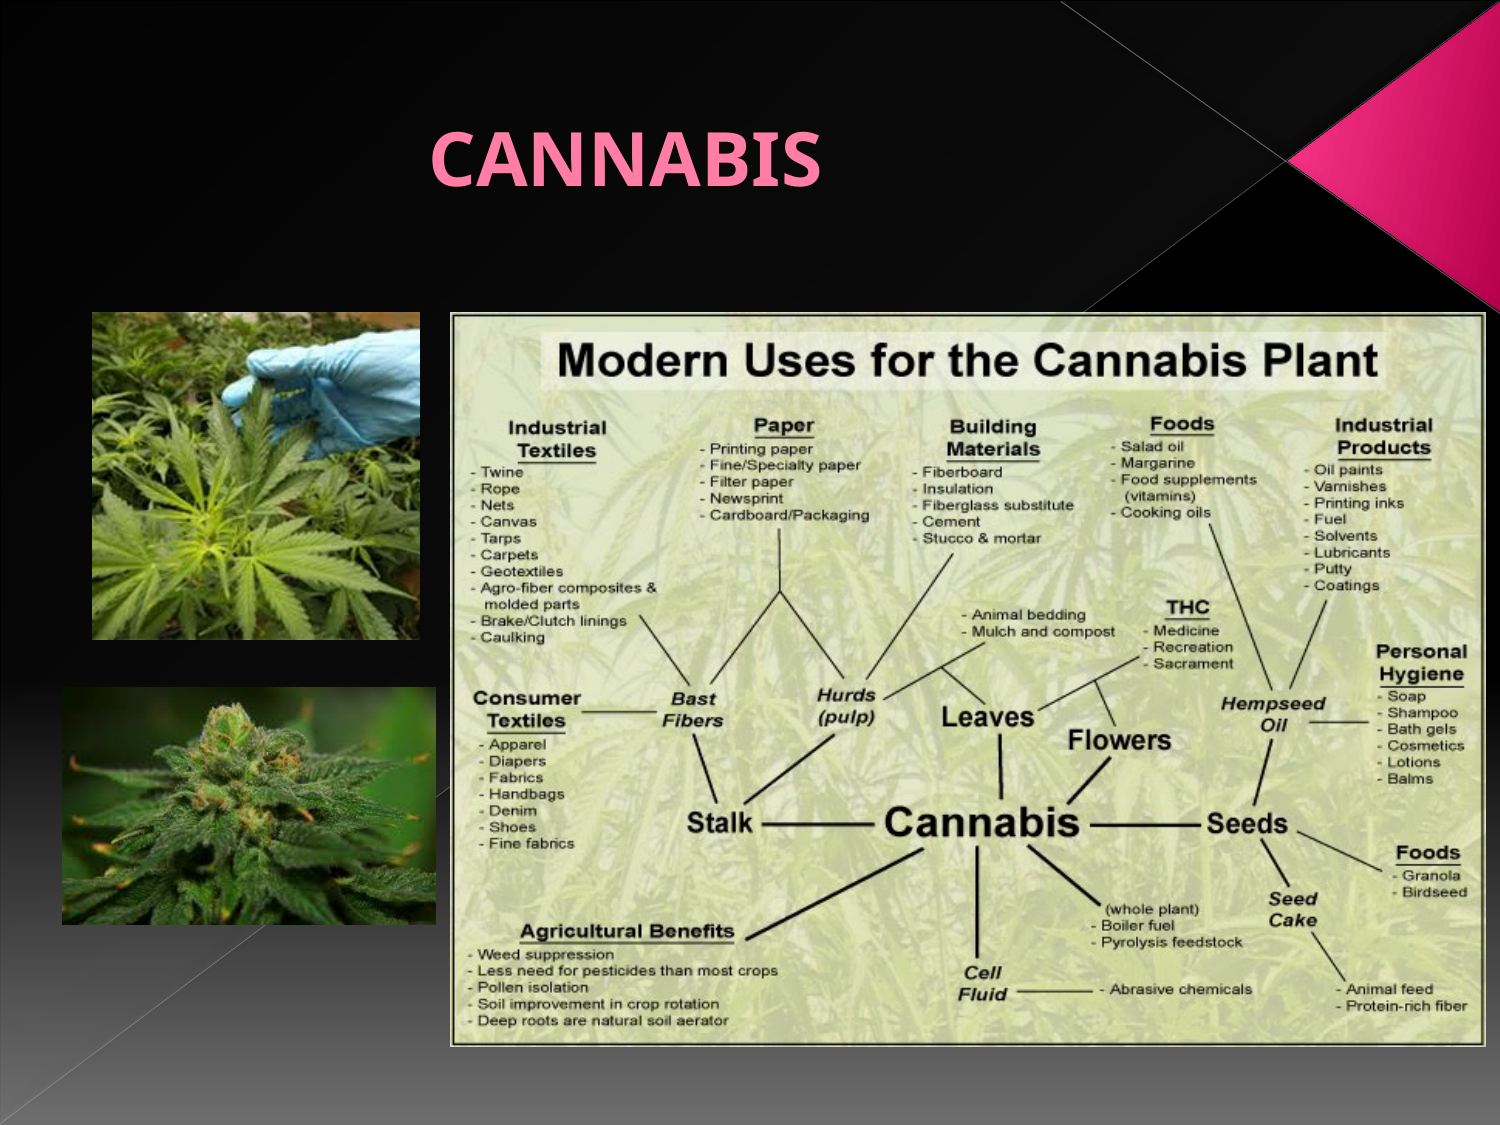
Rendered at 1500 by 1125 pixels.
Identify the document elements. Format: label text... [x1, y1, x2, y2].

title CANNABIS [62, 44, 1250, 268]
picture [37, 312, 1486, 1047]
picture [62, 687, 436, 926]
